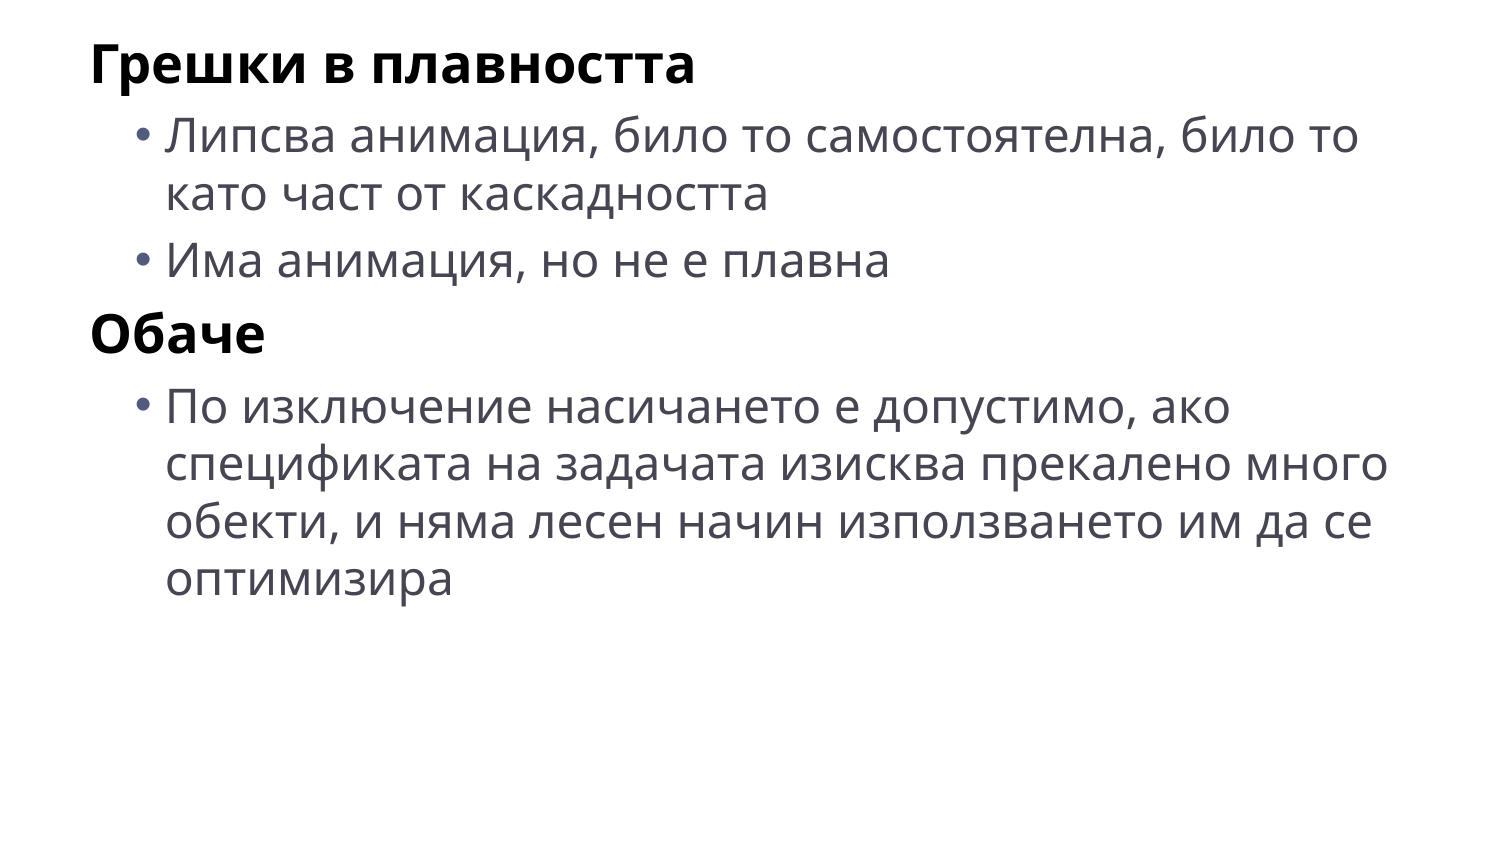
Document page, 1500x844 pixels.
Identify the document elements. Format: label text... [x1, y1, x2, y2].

list Грешки в плавността Липсва анимация, било то самостоятелна, било то като част от каскадността Има анимация, но не е плавна Обаче По изключение насичането е допустимо, ако спецификата на задачата изисква прекалено много обекти, и няма лесен начин използването им да се оптимизира [75, 21, 1475, 835]
